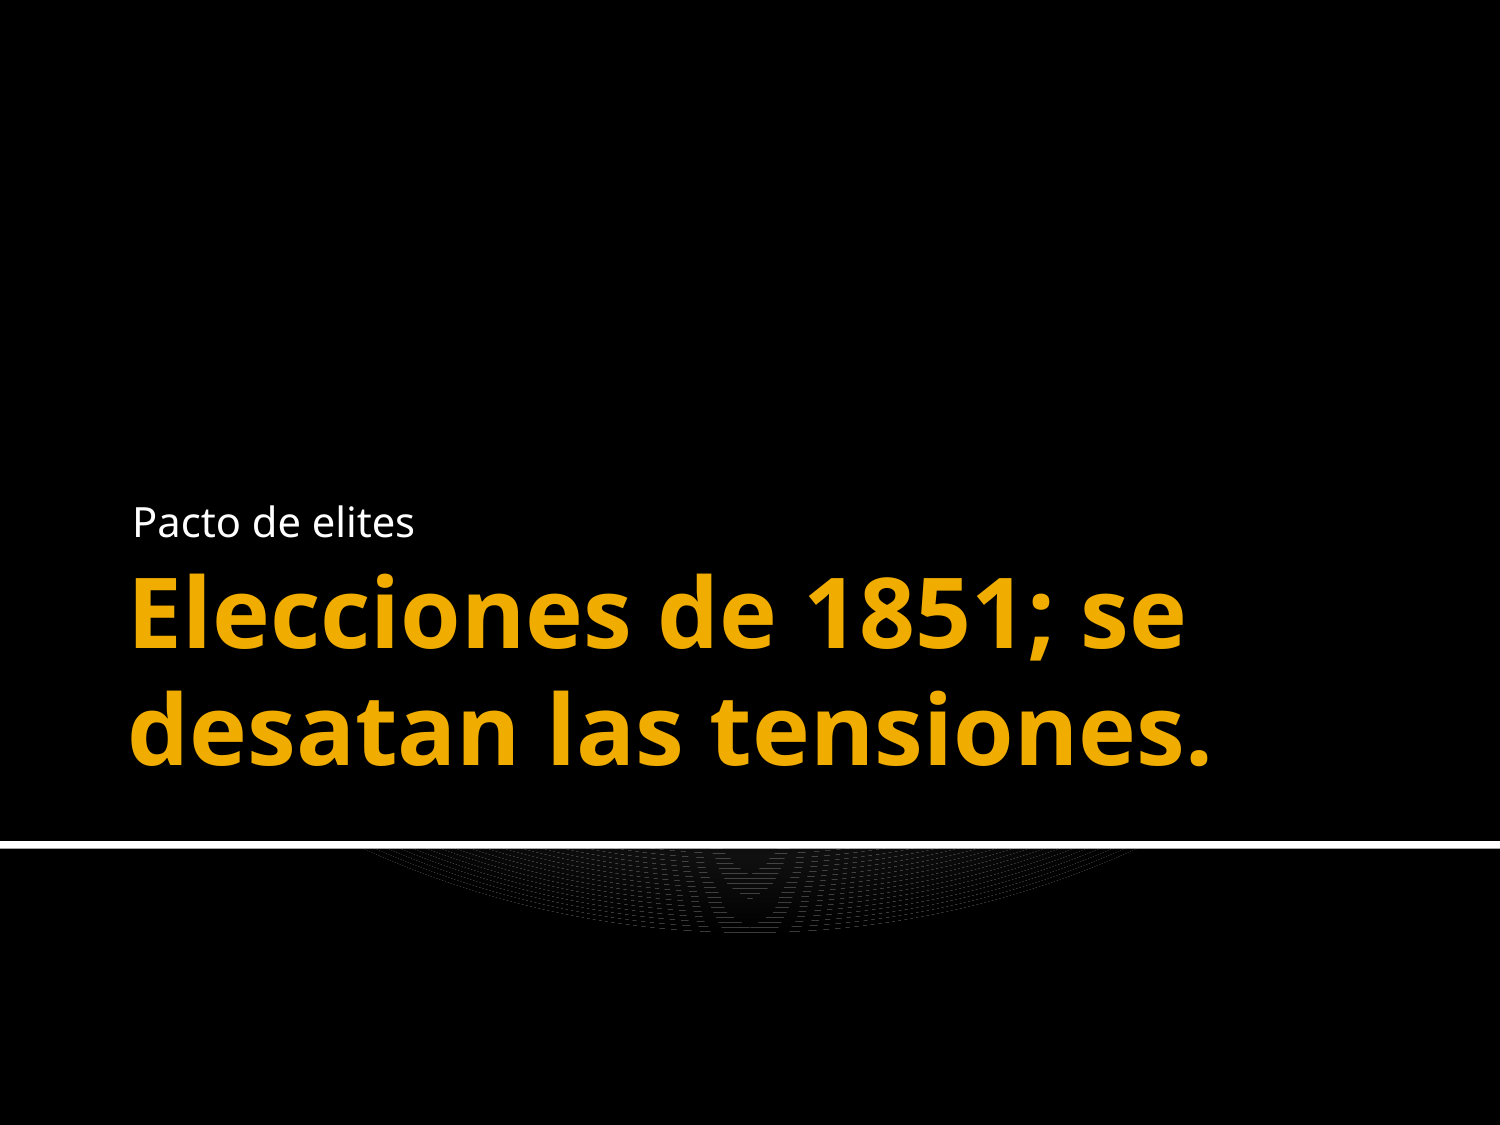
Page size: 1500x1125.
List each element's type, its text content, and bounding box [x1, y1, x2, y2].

subtitle Pacto de elites [112, 299, 1438, 546]
title Elecciones de 1851; se desatan las tensiones. [112, 550, 1438, 825]
